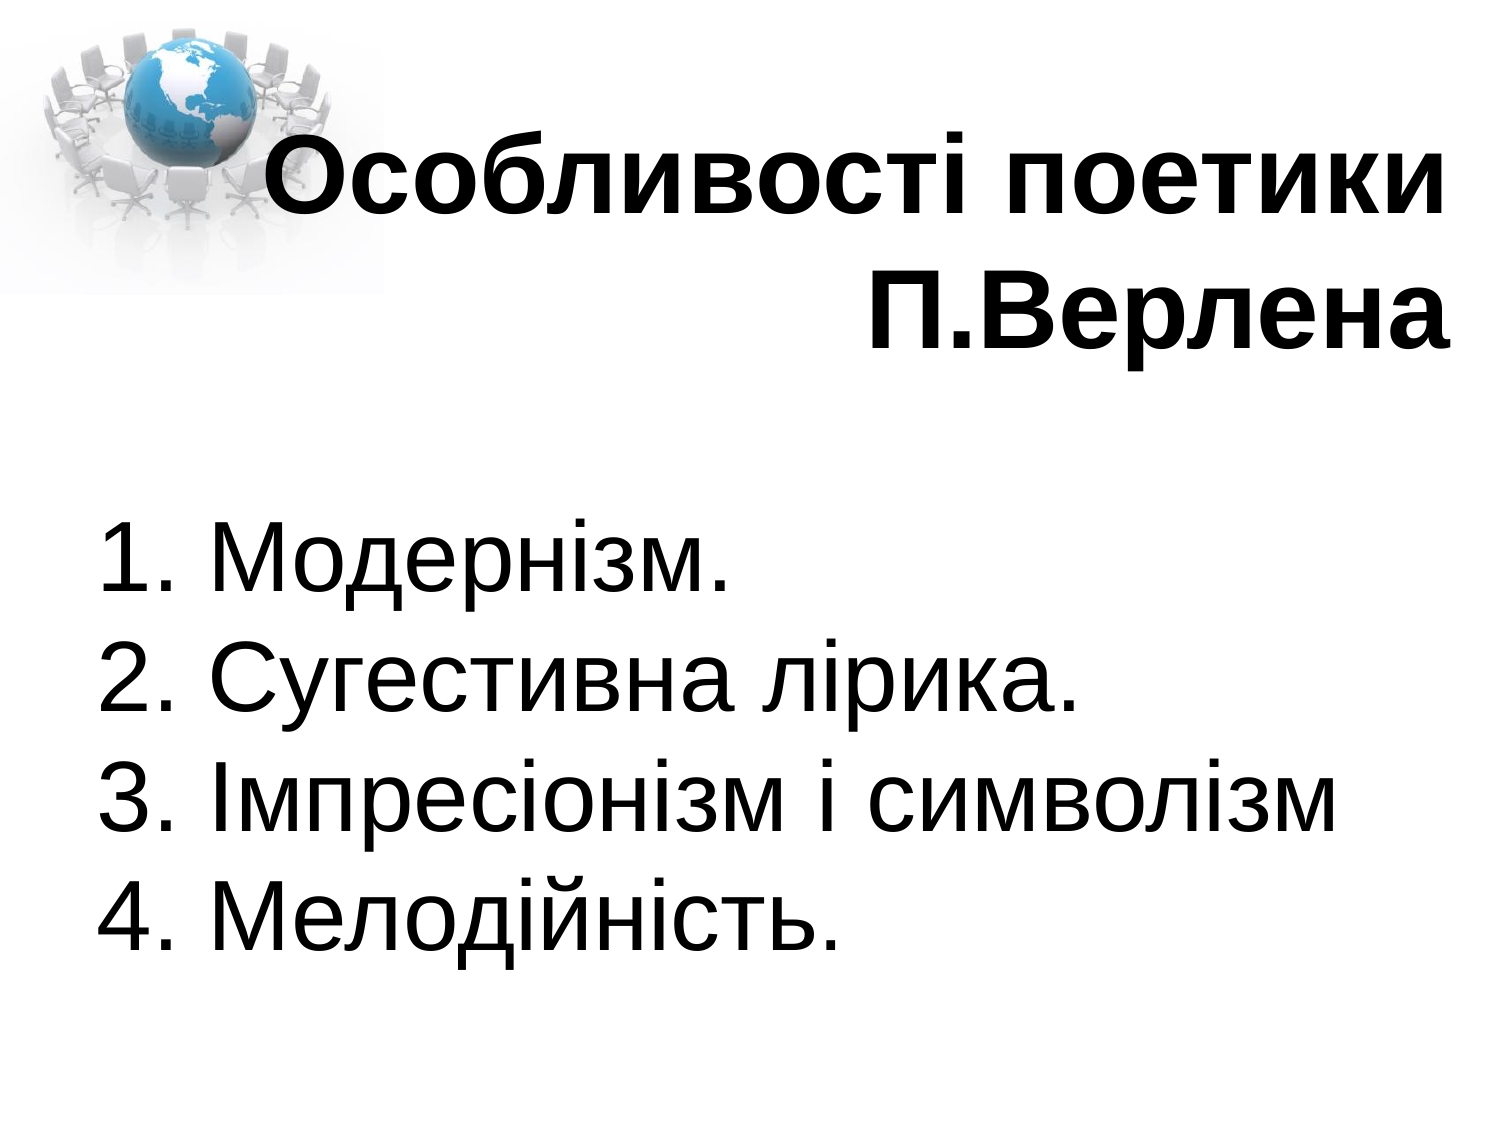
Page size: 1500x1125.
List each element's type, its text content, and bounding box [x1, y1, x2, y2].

picture [0, 0, 384, 295]
text_box Особливості поетики П.Верлена 1. Модернізм. 2. Сугестивна лірика. 3. Імпресіонізм і символізм 4. Мелодійність. [81, 93, 1465, 1089]
